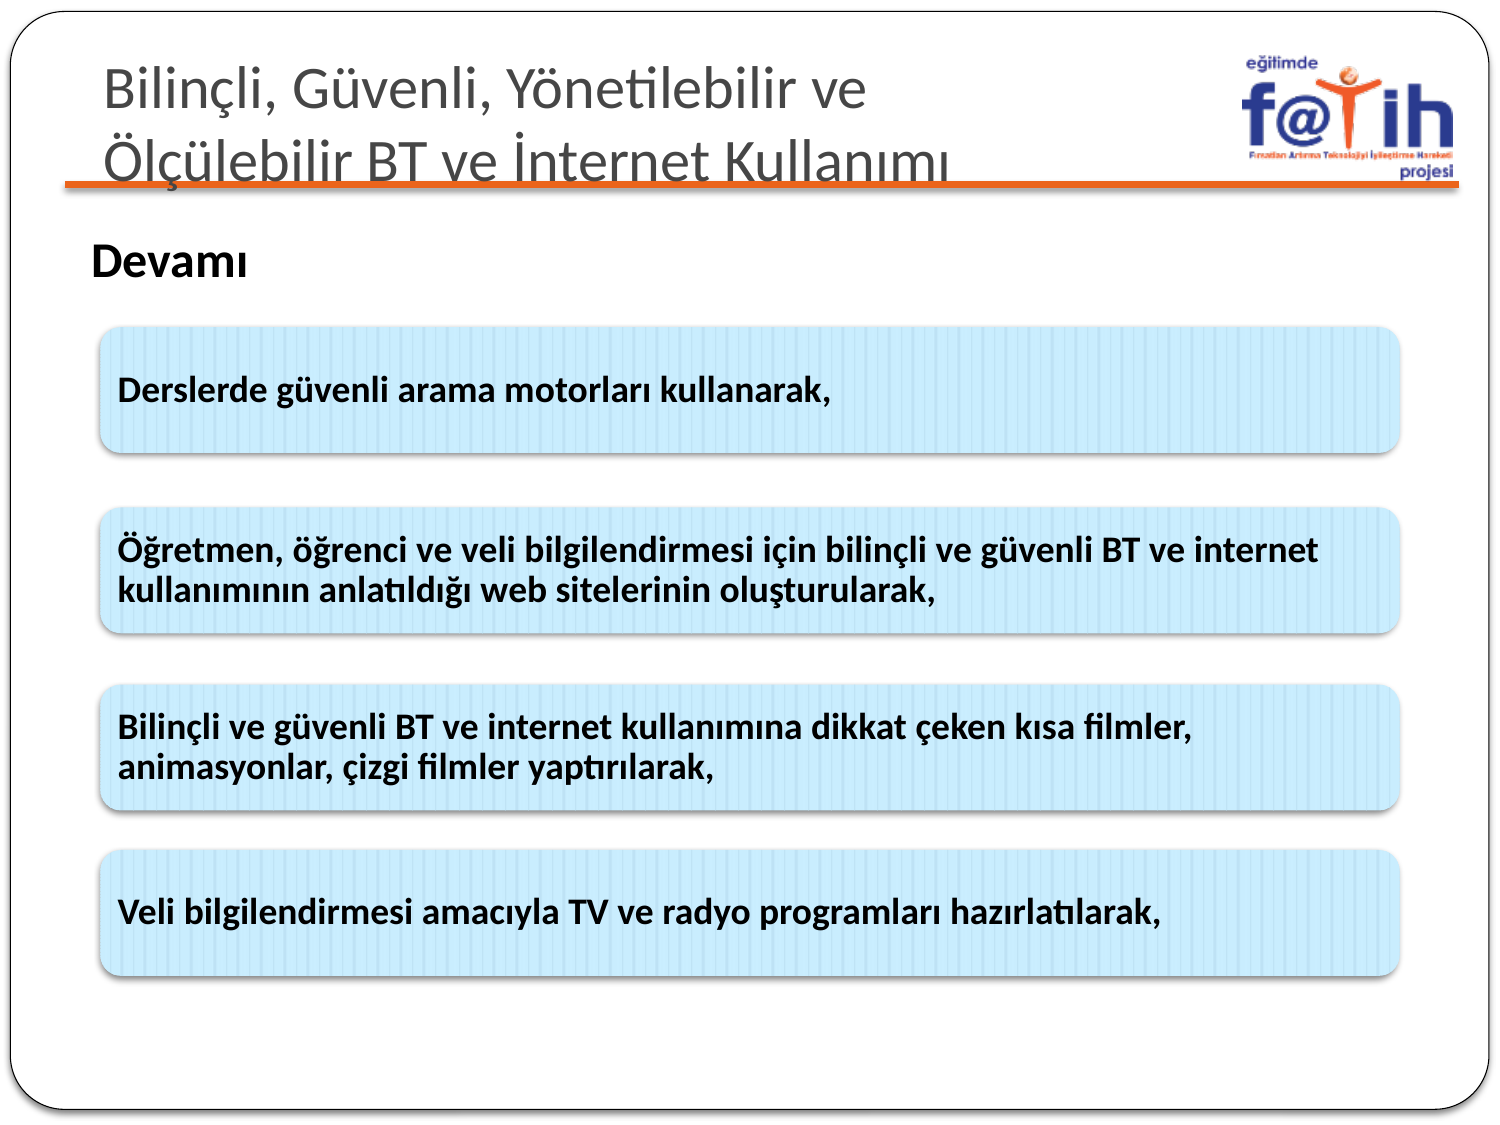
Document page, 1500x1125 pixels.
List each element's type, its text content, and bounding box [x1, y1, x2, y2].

text_box Derslerde güvenli arama motorları kullanarak, [100, 327, 1400, 453]
text_box Öğretmen, öğrenci ve veli bilgilendirmesi için bilinçli ve güvenli BT ve internet kullanımının anlatıldığı web sitelerinin oluşturularak, [100, 507, 1400, 634]
text_box Bilinçli ve güvenli BT ve internet kullanımına dikkat çeken kısa filmler, animasyonlar, çizgi filmler yaptırılarak, [100, 684, 1400, 811]
text_box Devamı [76, 219, 1412, 295]
picture [1242, 54, 1453, 182]
title Bilinçli, Güvenli, Yönetilebilir ve Ölçülebilir BT ve İnternet Kullanımı [88, 82, 1105, 209]
text_box Veli bilgilendirmesi amacıyla TV ve radyo programları hazırlatılarak, [100, 849, 1400, 976]
